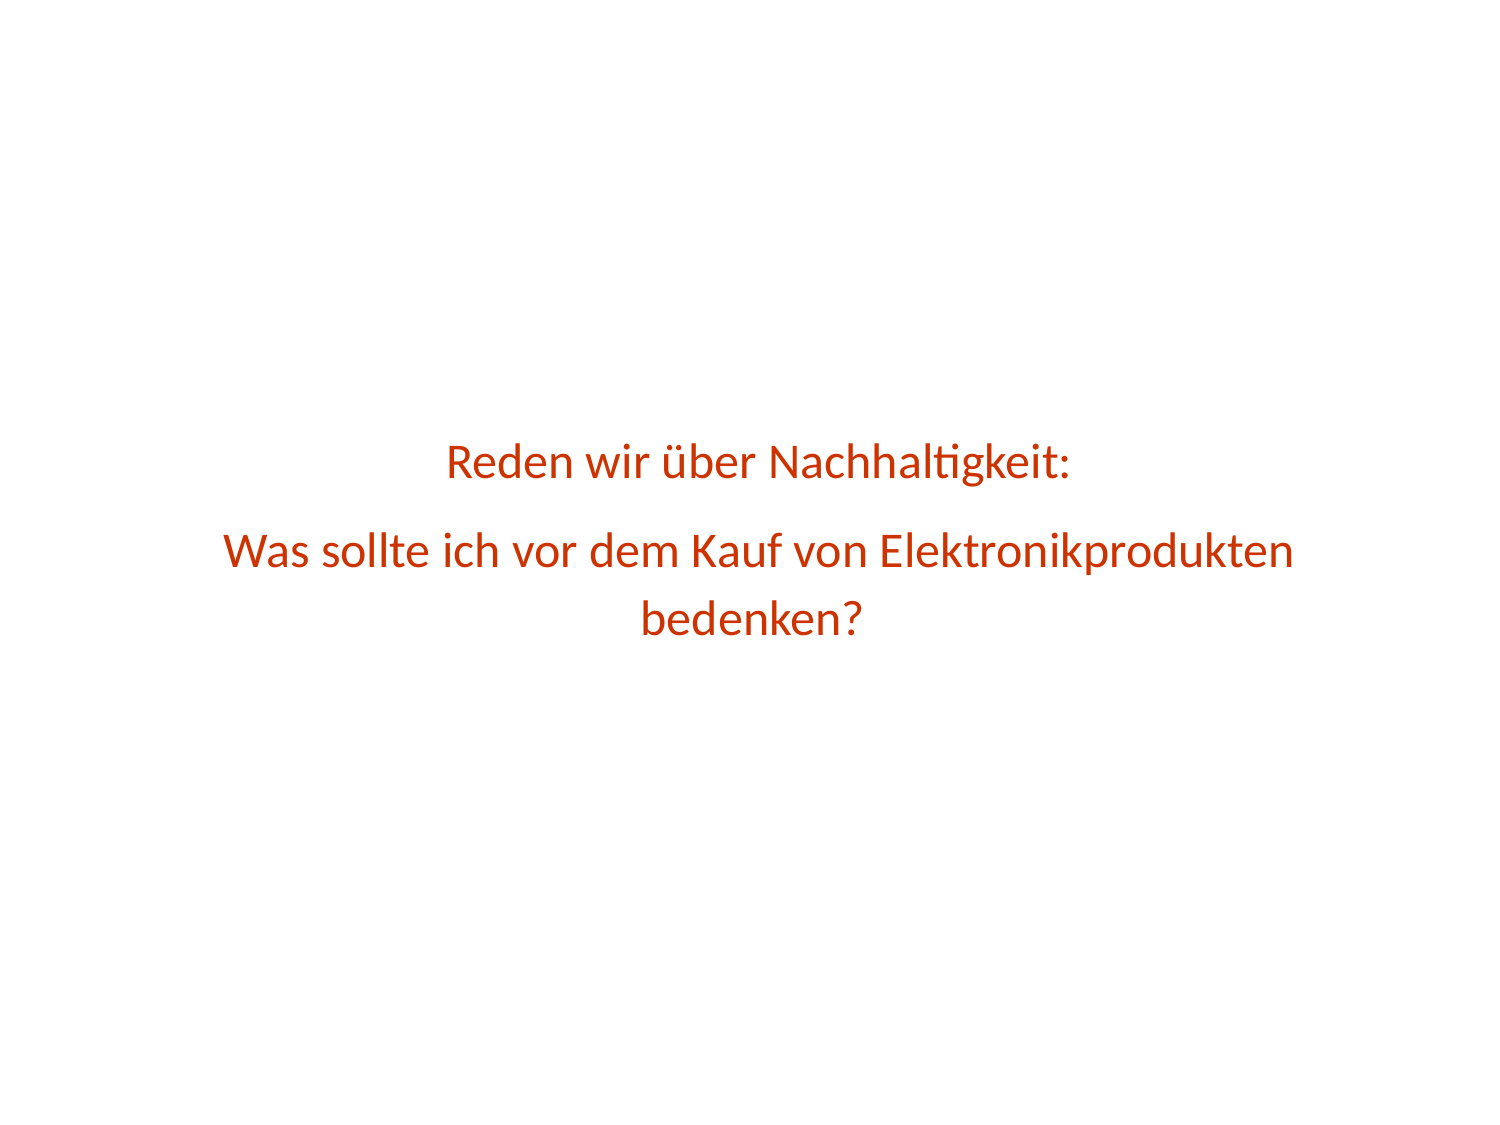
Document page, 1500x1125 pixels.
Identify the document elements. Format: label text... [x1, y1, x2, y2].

text_box Reden wir über Nachhaltigkeit: Was sollte ich vor dem Kauf von Elektronikprodukten bedenken? [159, 420, 1360, 655]
